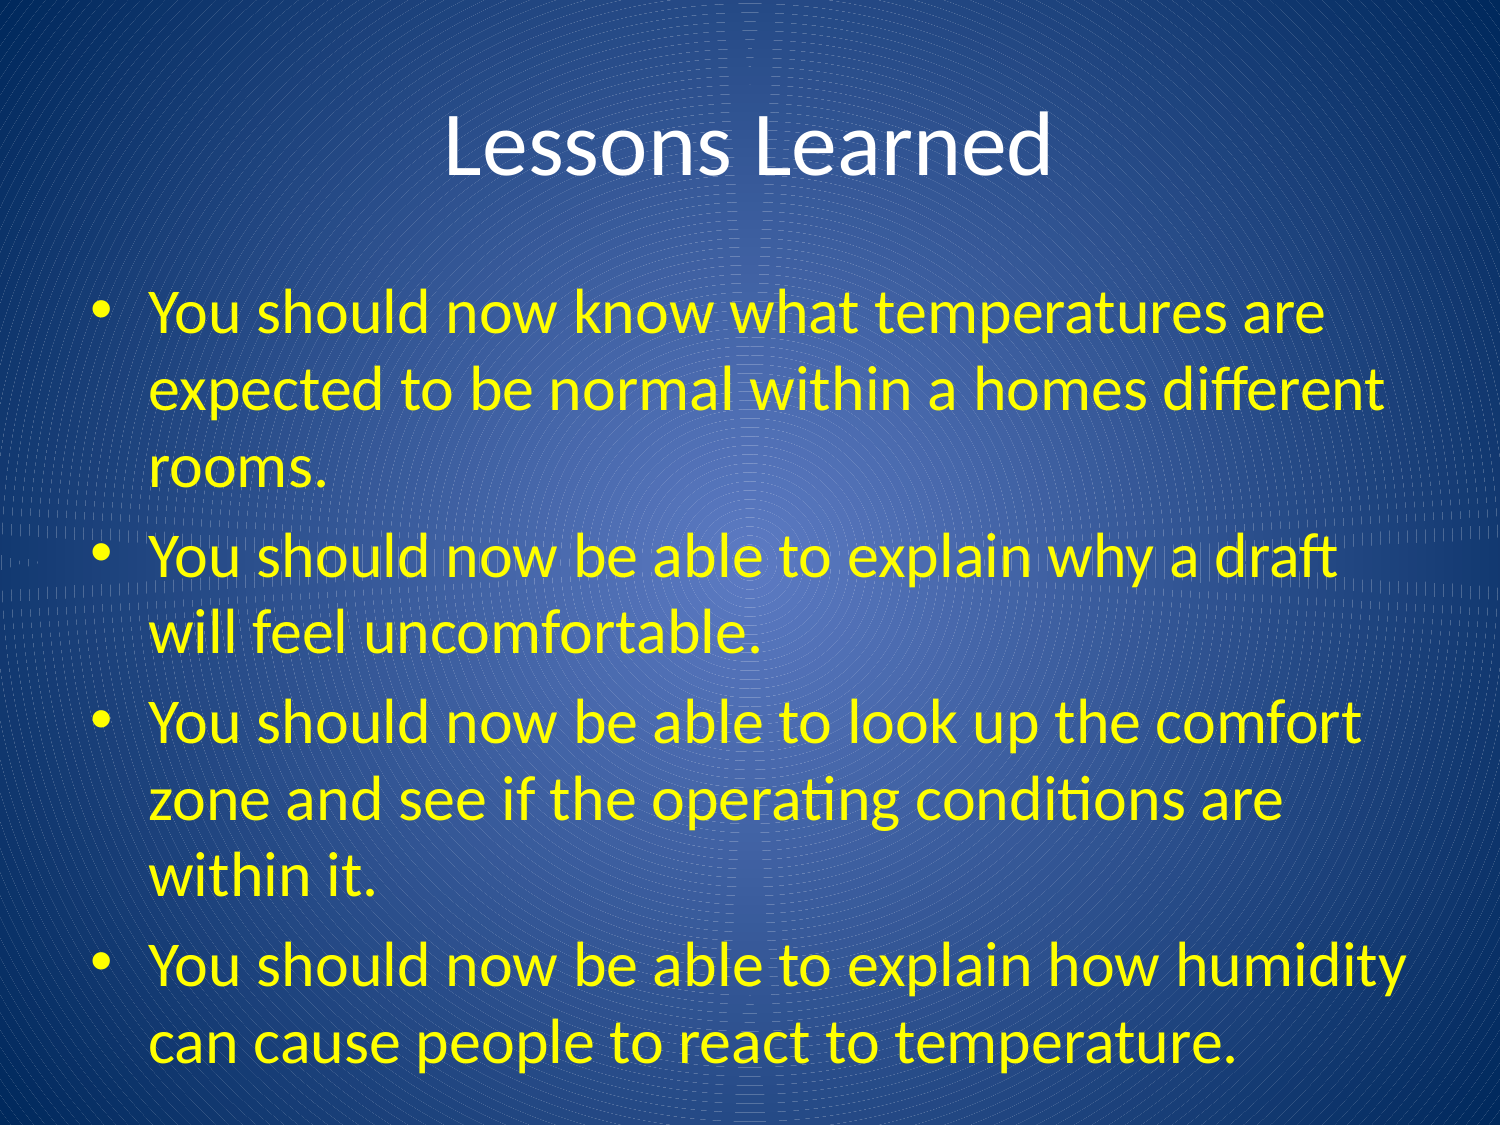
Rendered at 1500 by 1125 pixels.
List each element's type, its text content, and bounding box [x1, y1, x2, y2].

list You should now know what temperatures are expected to be normal within a homes different rooms. You should now be able to explain why a draft will feel uncomfortable. You should now be able to look up the comfort zone and see if the operating conditions are within it. You should now be able to explain how humidity can cause people to react to temperature. [75, 262, 1425, 1100]
title Lessons Learned [75, 45, 1425, 233]
